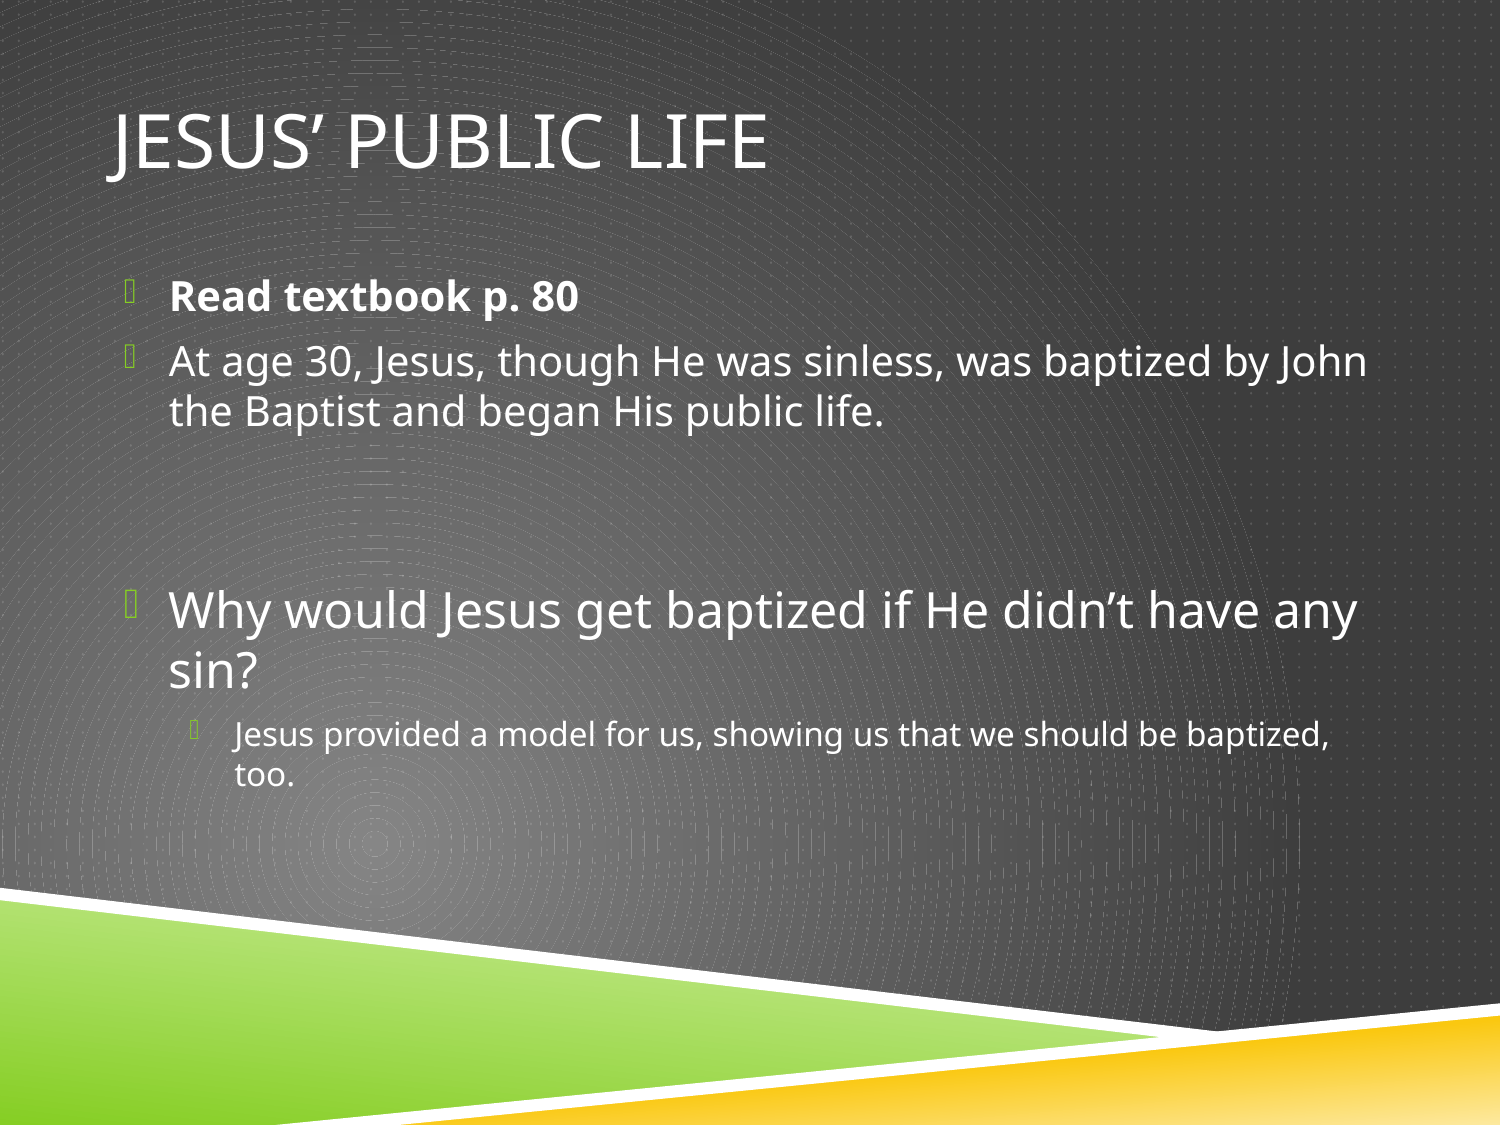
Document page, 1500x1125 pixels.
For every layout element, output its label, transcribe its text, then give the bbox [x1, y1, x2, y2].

title Jesus’ Public Life [112, 45, 1388, 233]
list Read textbook p. 80 At age 30, Jesus, though He was sinless, was baptized by John the Baptist and began His public life. Why would Jesus get baptized if He didn’t have any sin? Jesus provided a model for us, showing us that we should be baptized, too. [112, 262, 1388, 875]
